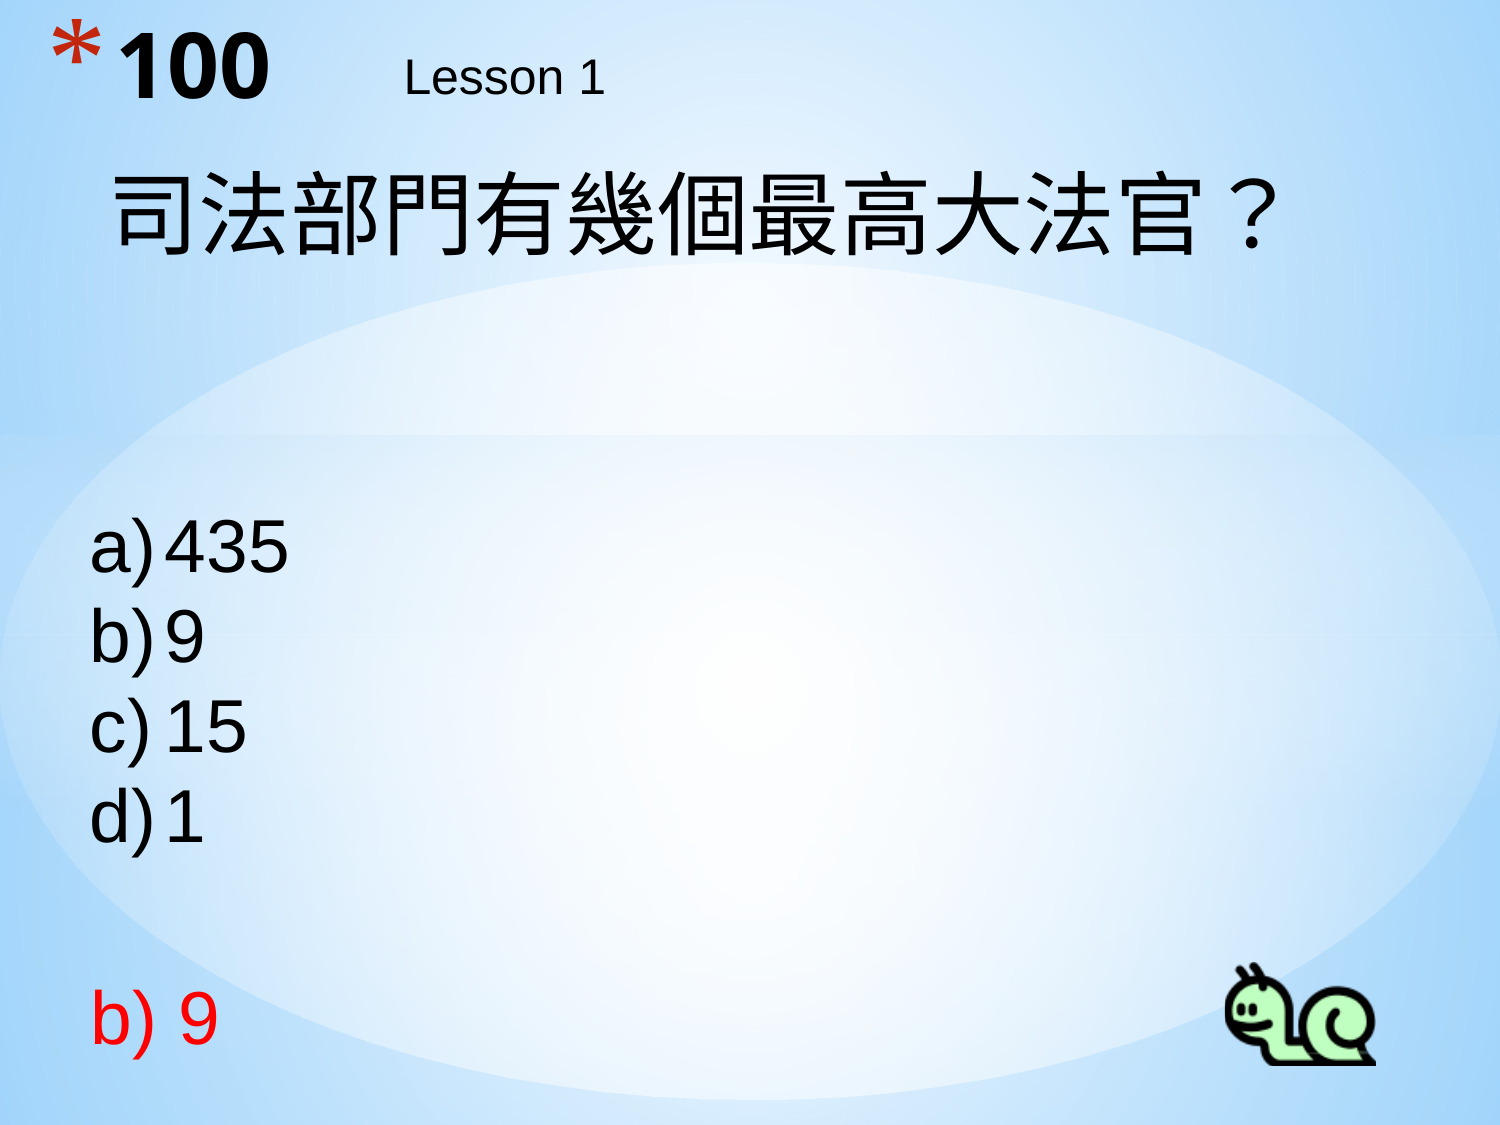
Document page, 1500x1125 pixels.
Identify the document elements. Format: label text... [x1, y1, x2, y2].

picture [1224, 962, 1377, 1067]
text_box 435 9 15 1 [75, 399, 475, 865]
text_box 司法部門有幾個最高大法官？ [49, 149, 1463, 275]
text_box Lesson 1 [388, 37, 636, 173]
text_box b) 9 [75, 962, 235, 1068]
title 100 [6, 0, 363, 125]
